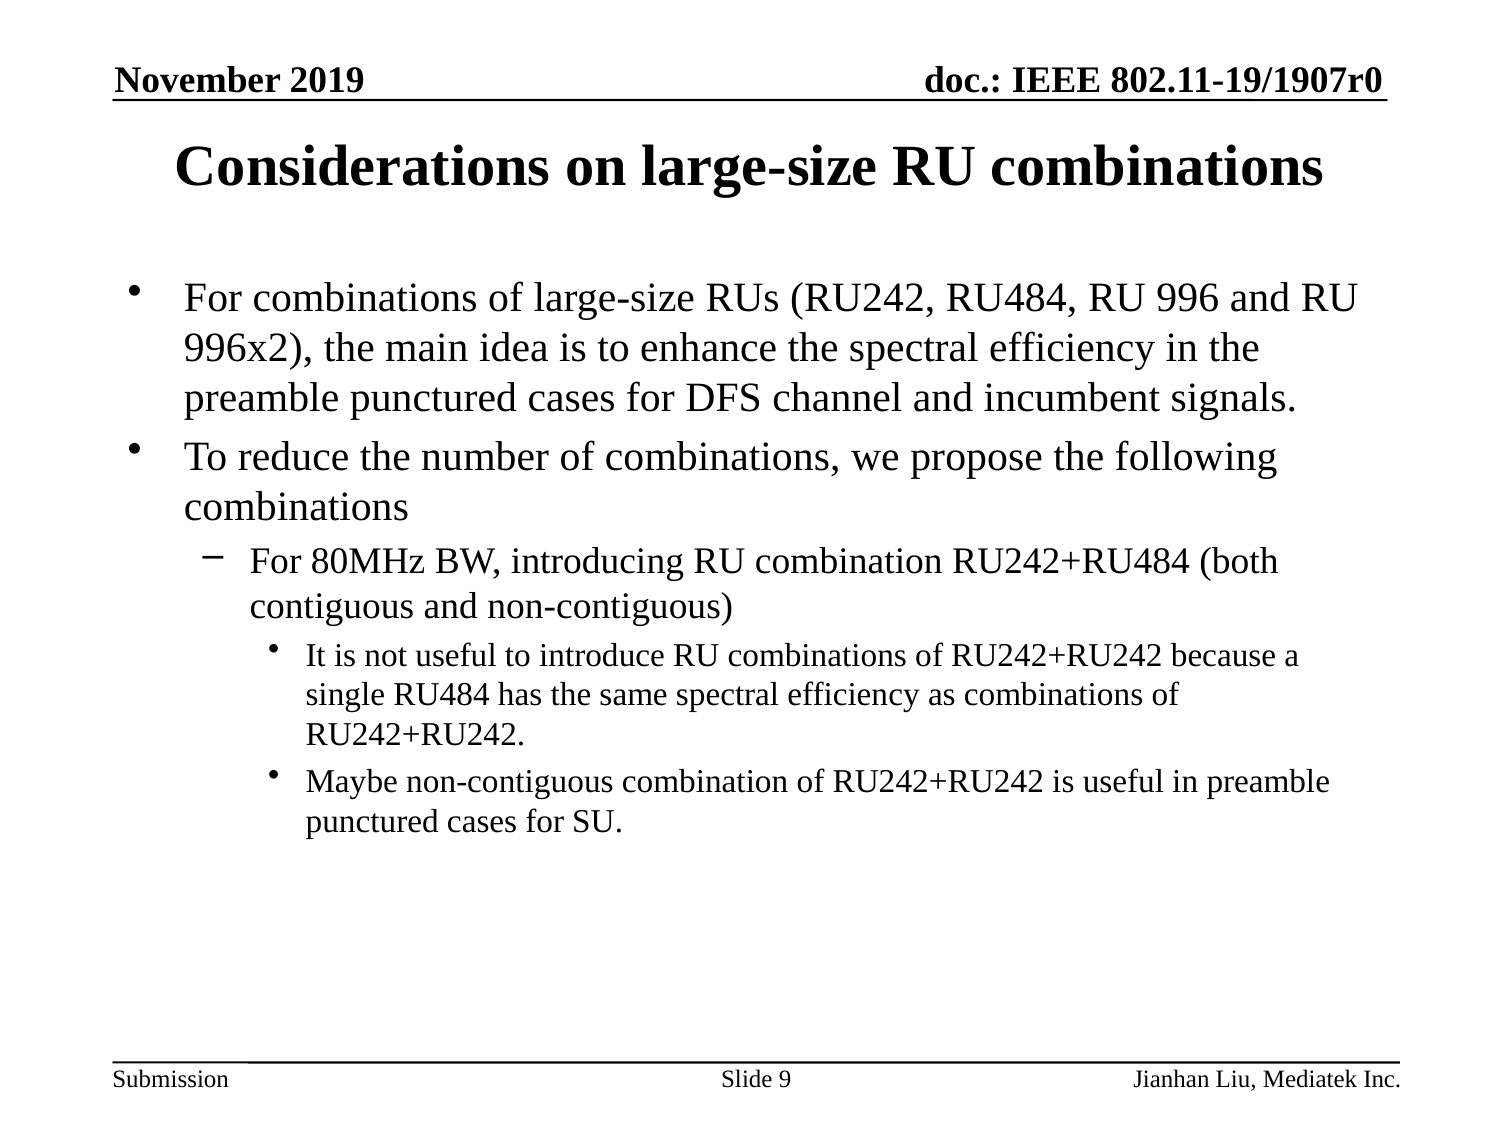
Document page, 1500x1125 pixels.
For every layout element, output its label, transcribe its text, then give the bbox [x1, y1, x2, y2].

footer Jianhan Liu, Mediatek Inc. [1129, 1061, 1402, 1093]
list For combinations of large-size RUs (RU242, RU484, RU 996 and RU 996x2), the main idea is to enhance the spectral efficiency in the preamble punctured cases for DFS channel and incumbent signals. To reduce the number of combinations, we propose the following combinations For 80MHz BW, introducing RU combination RU242+RU484 (both contiguous and non-contiguous) It is not useful to introduce RU combinations of RU242+RU242 because a single RU484 has the same spectral efficiency as combinations of RU242+RU242. Maybe non-contiguous combination of RU242+RU242 is useful in preamble punctured cases for SU. [112, 262, 1388, 1001]
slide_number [114, 54, 368, 101]
slide_number Slide 9 [712, 1061, 800, 1093]
title Considerations on large-size RU combinations [112, 112, 1388, 213]
